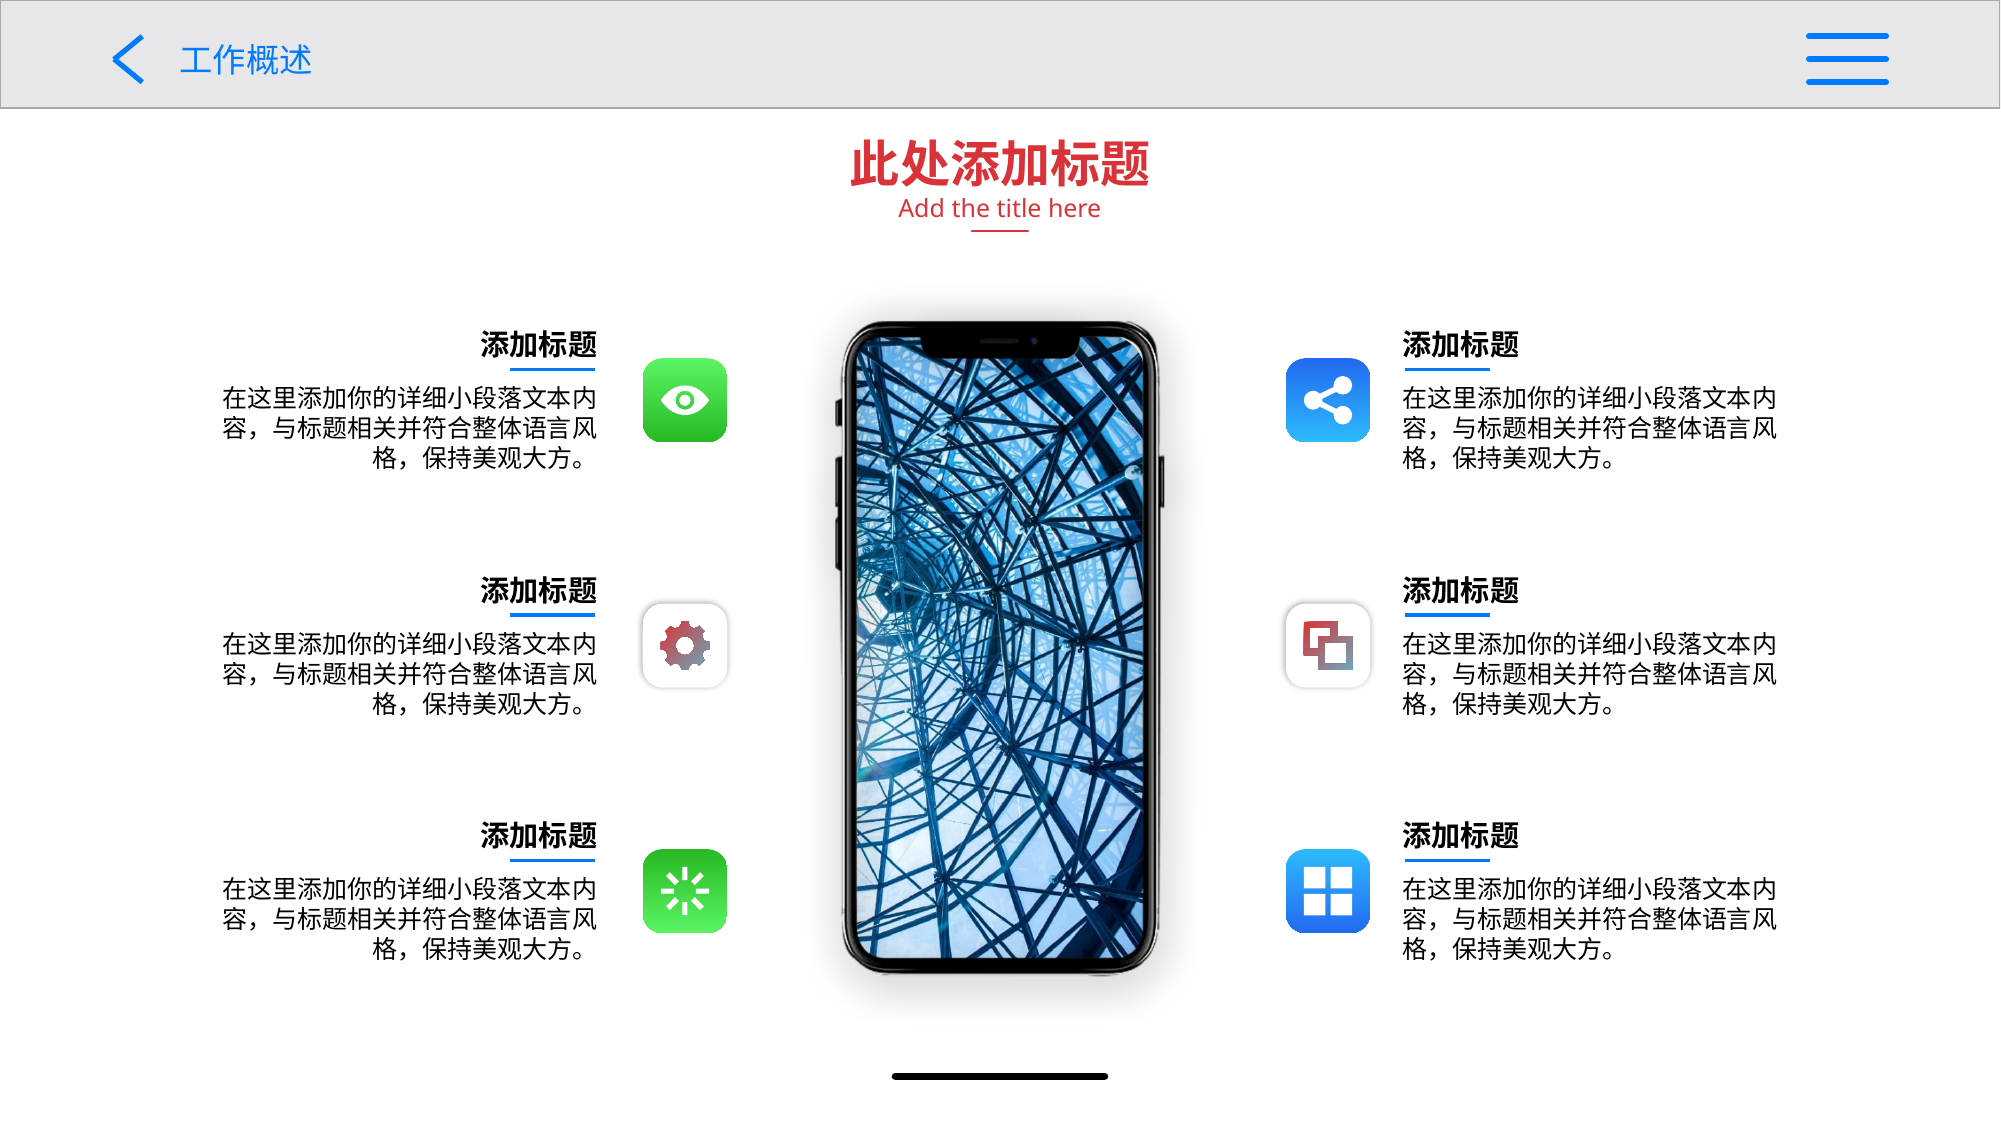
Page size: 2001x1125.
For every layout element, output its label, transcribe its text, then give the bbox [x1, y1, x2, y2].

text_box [642, 358, 728, 443]
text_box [642, 603, 728, 688]
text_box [197, 564, 613, 727]
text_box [1387, 319, 1803, 482]
text_box 此处添加标题 Add the title here [786, 124, 1214, 230]
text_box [1387, 809, 1803, 973]
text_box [1285, 849, 1371, 934]
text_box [1285, 603, 1371, 688]
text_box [642, 849, 728, 934]
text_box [197, 809, 613, 973]
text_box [1387, 564, 1803, 727]
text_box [197, 319, 613, 482]
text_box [782, 288, 1218, 1009]
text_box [1285, 358, 1371, 443]
